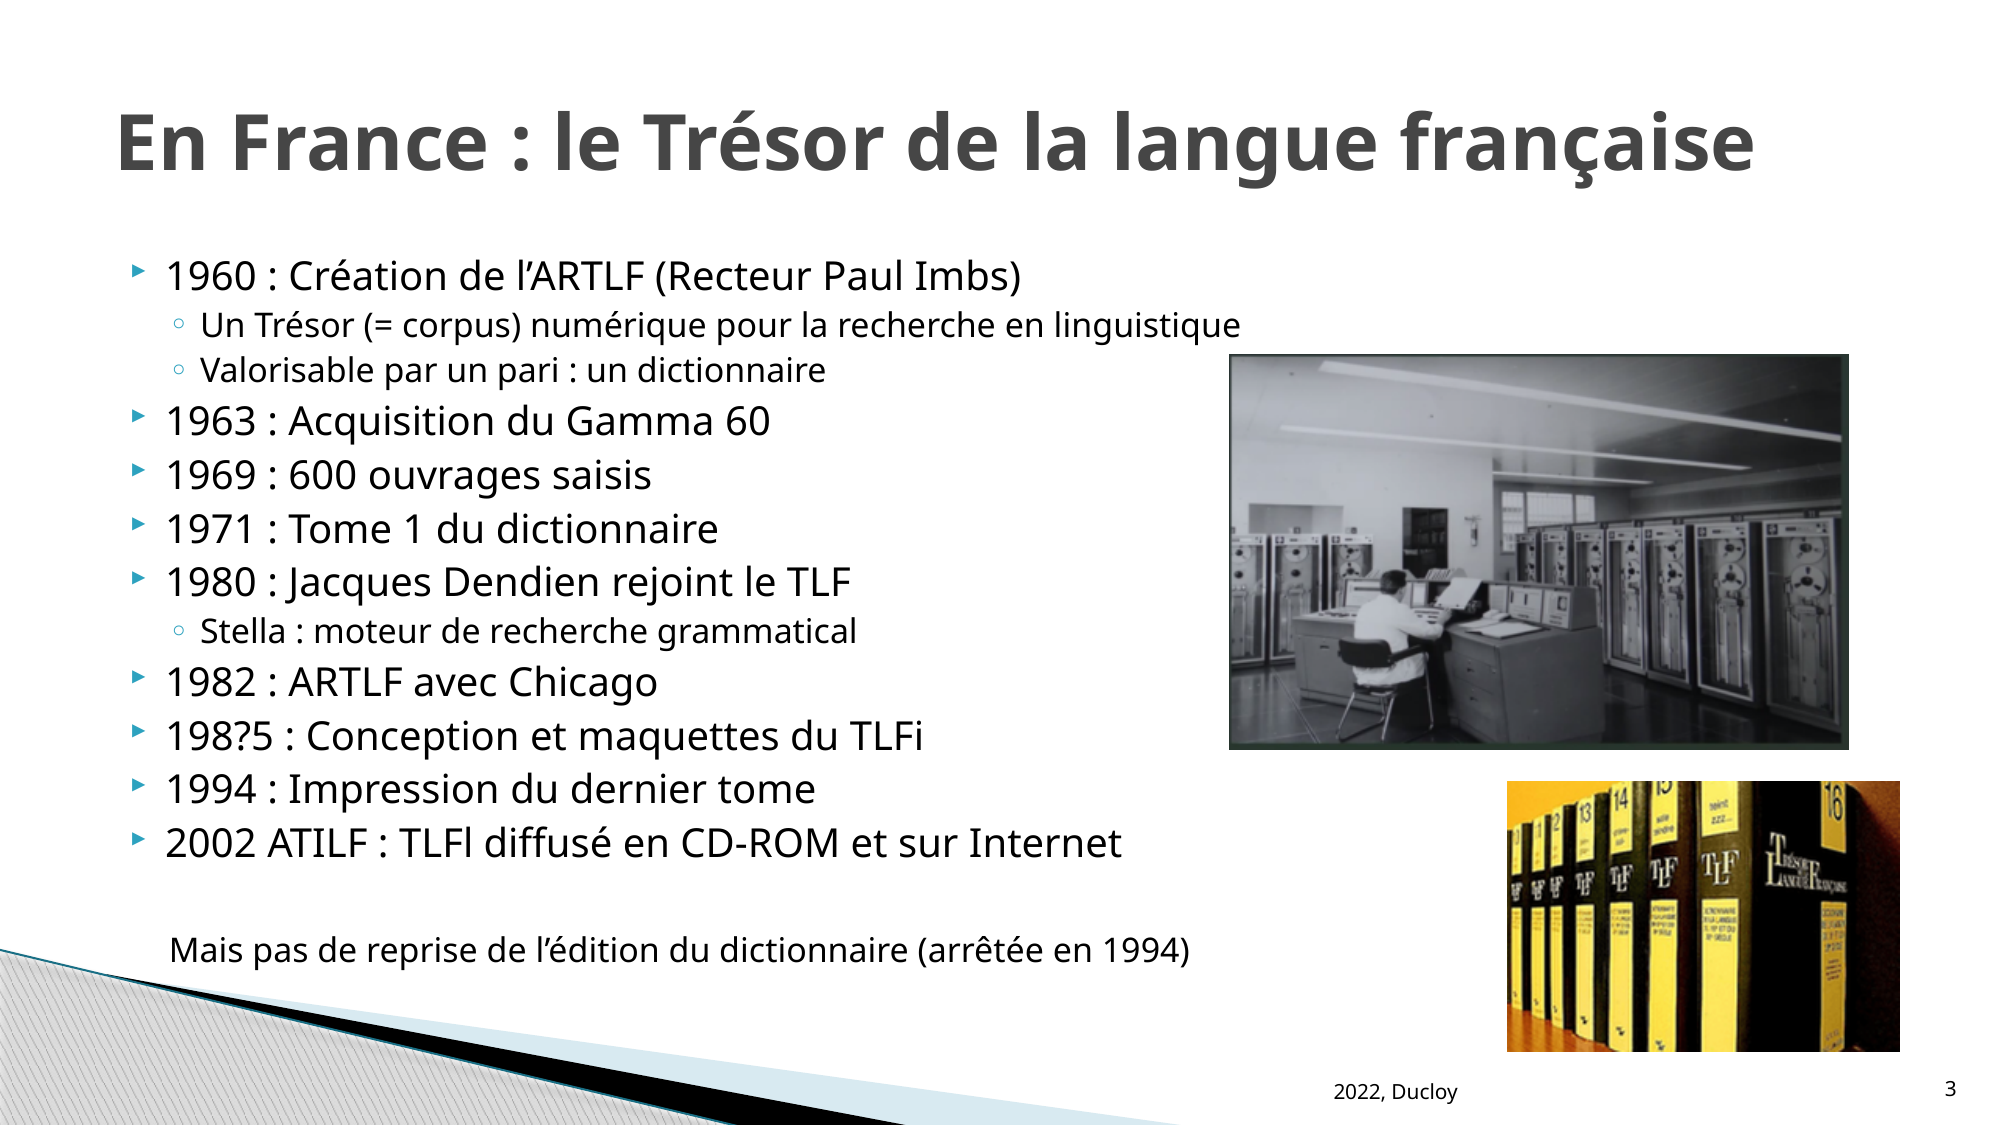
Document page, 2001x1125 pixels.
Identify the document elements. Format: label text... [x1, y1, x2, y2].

footer 2022, Ducloy [957, 1051, 1473, 1112]
list 1960 : Création de l’ARTLF (Recteur Paul Imbs) Un Trésor (= corpus) numérique pour la recherche en linguistique Valorisable par un pari : un dictionnaire 1963 : Acquisition du Gamma 60 1969 : 600 ouvrages saisis 1971 : Tome 1 du dictionnaire 1980 : Jacques Dendien rejoint le TLF Stella : moteur de recherche grammatical 1982 : ARTLF avec Chicago 198?5 : Conception et maquettes du TLFi 1994 : Impression du dernier tome 2002 ATILF : TLFl diffusé en CD-ROM et sur Internet Mais pas de reprise de l’édition du dictionnaire (arrêtée en 1994) [99, 242, 1900, 986]
slide_number 3 [1891, 1051, 1972, 1112]
picture [1229, 354, 1849, 750]
picture [1507, 780, 1901, 1052]
title En France : le Trésor de la langue française [99, 45, 1900, 233]
